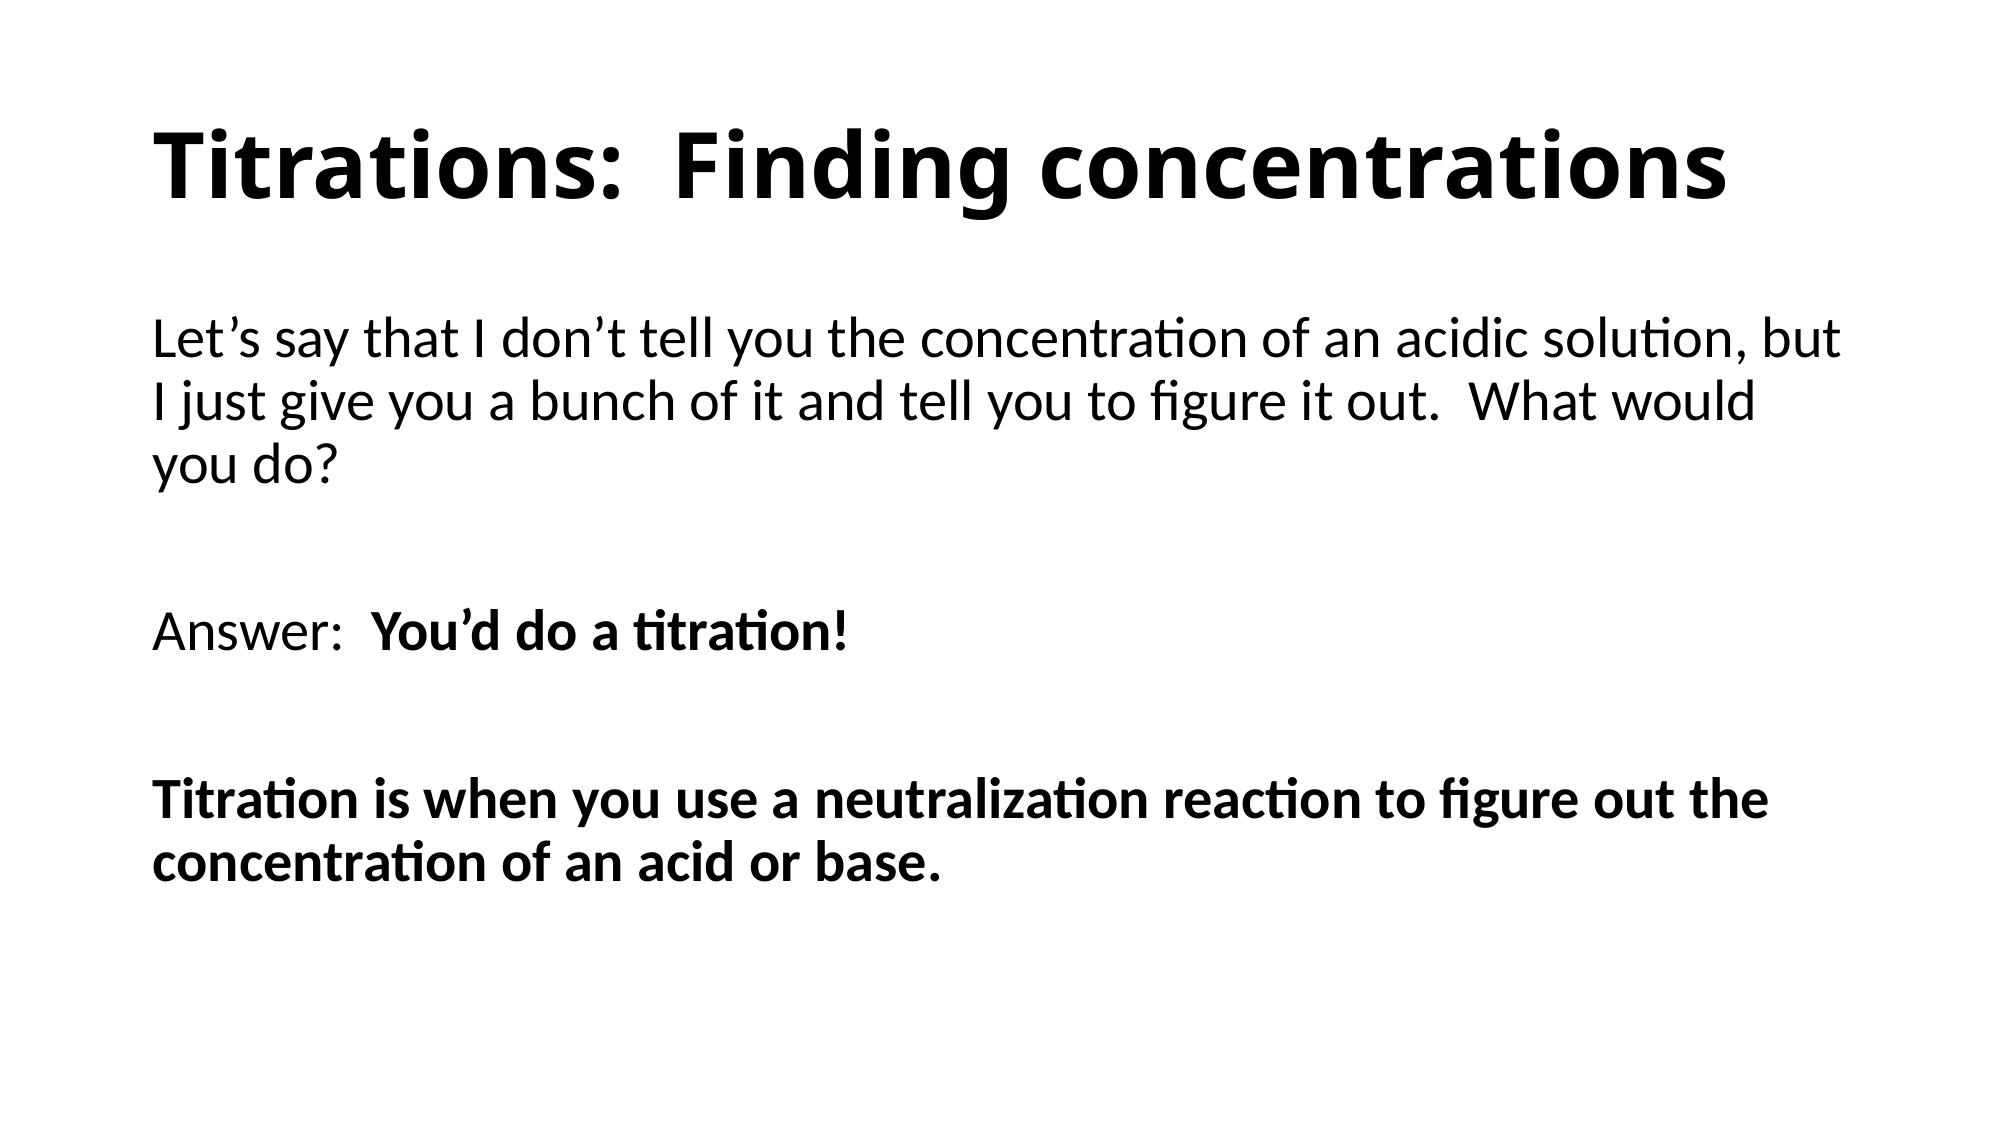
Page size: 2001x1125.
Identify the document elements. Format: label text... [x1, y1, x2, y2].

list Let’s say that I don’t tell you the concentration of an acidic solution, but I just give you a bunch of it and tell you to figure it out. What would you do? Answer: You’d do a titration! Titration is when you use a neutralization reaction to figure out the concentration of an acid or base. [137, 299, 1863, 1014]
title Titrations: Finding concentrations [137, 59, 1863, 278]
